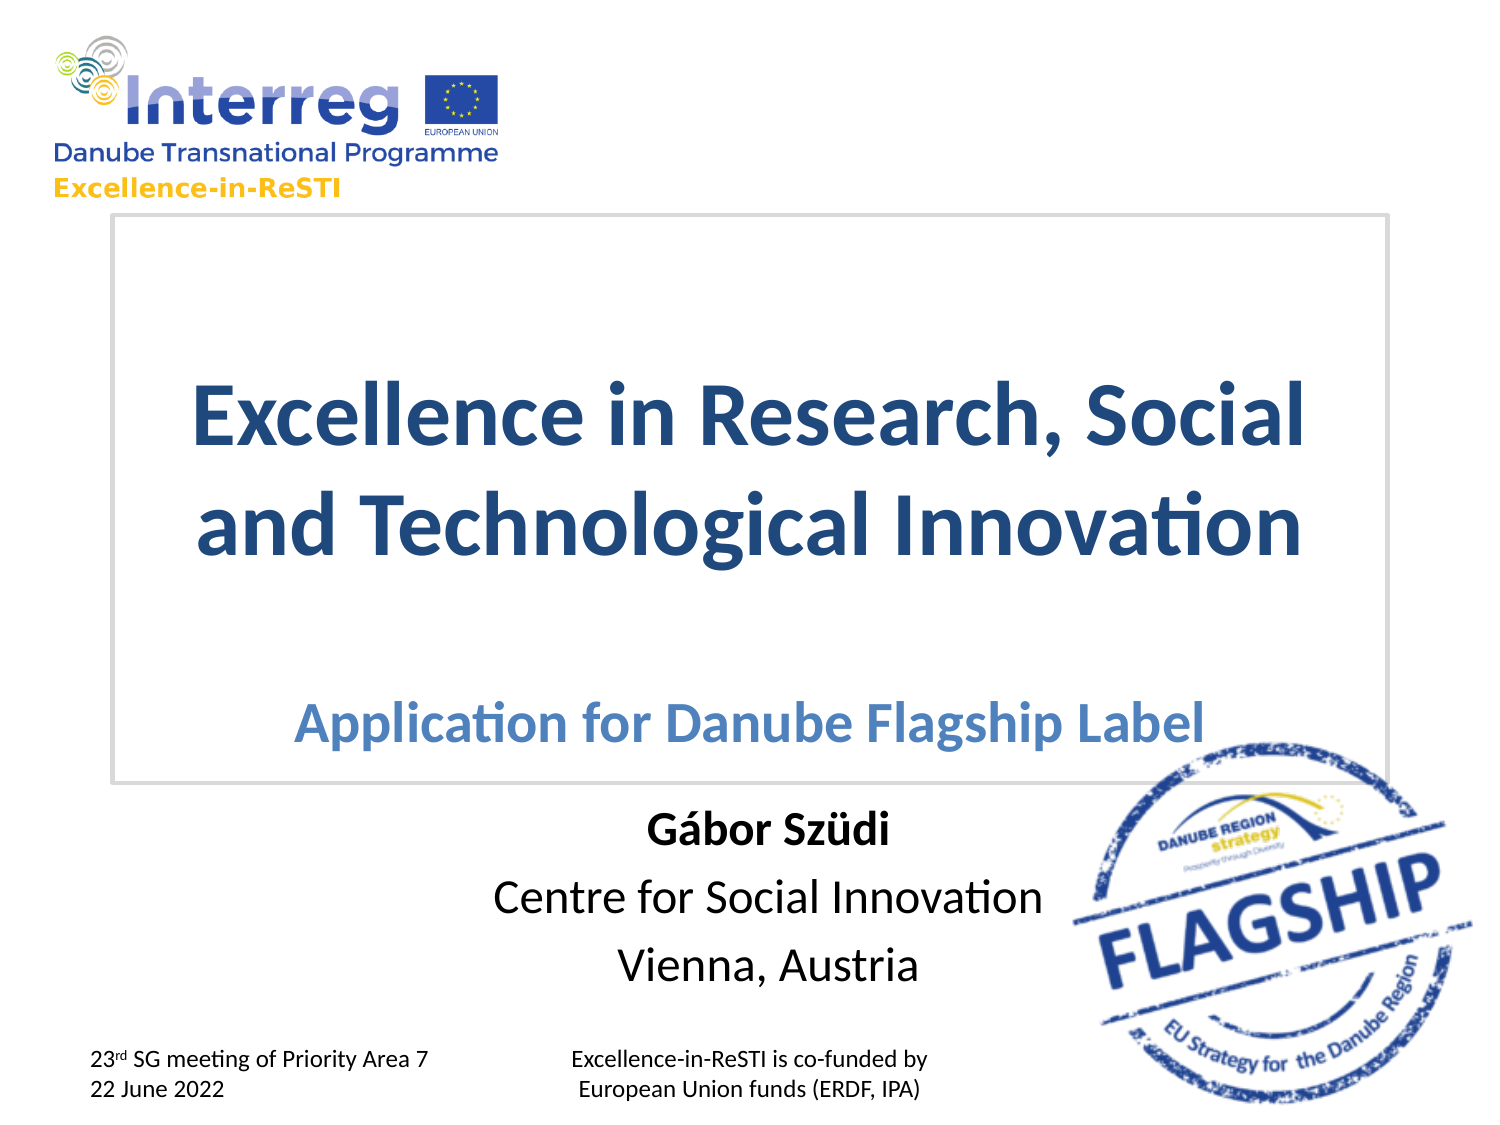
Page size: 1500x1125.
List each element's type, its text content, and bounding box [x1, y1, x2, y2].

title Excellence in Research, Social and Technological Innovation Application for Danube Flagship Label [110, 213, 1390, 785]
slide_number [75, 1042, 512, 1103]
subtitle Gábor Szüdi Centre for Social Innovation Vienna, Austria [112, 788, 1020, 1000]
picture [1025, 717, 1500, 1125]
picture [36, 27, 513, 210]
footer Excellence-in-ReSTI is co-funded by European Union funds (ERDF, IPA) [512, 1042, 988, 1103]
